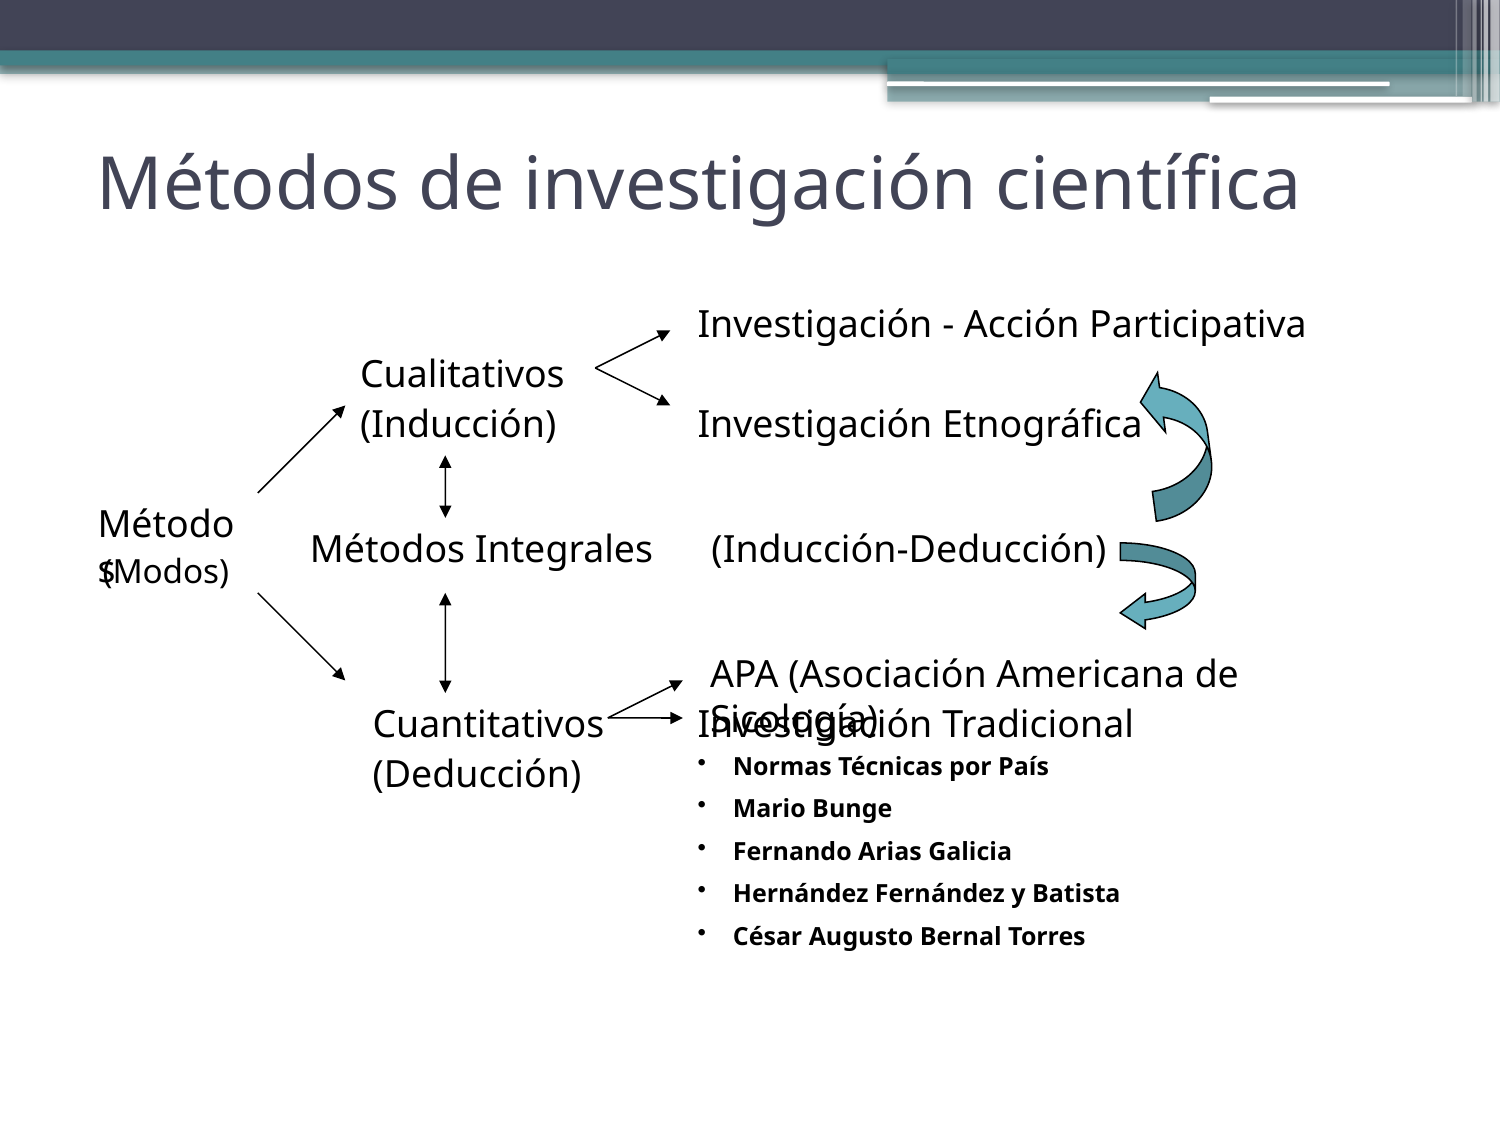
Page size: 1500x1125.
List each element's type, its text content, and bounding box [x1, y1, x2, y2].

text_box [70, 292, 1421, 969]
title Métodos de investigación científica [82, 93, 1425, 267]
